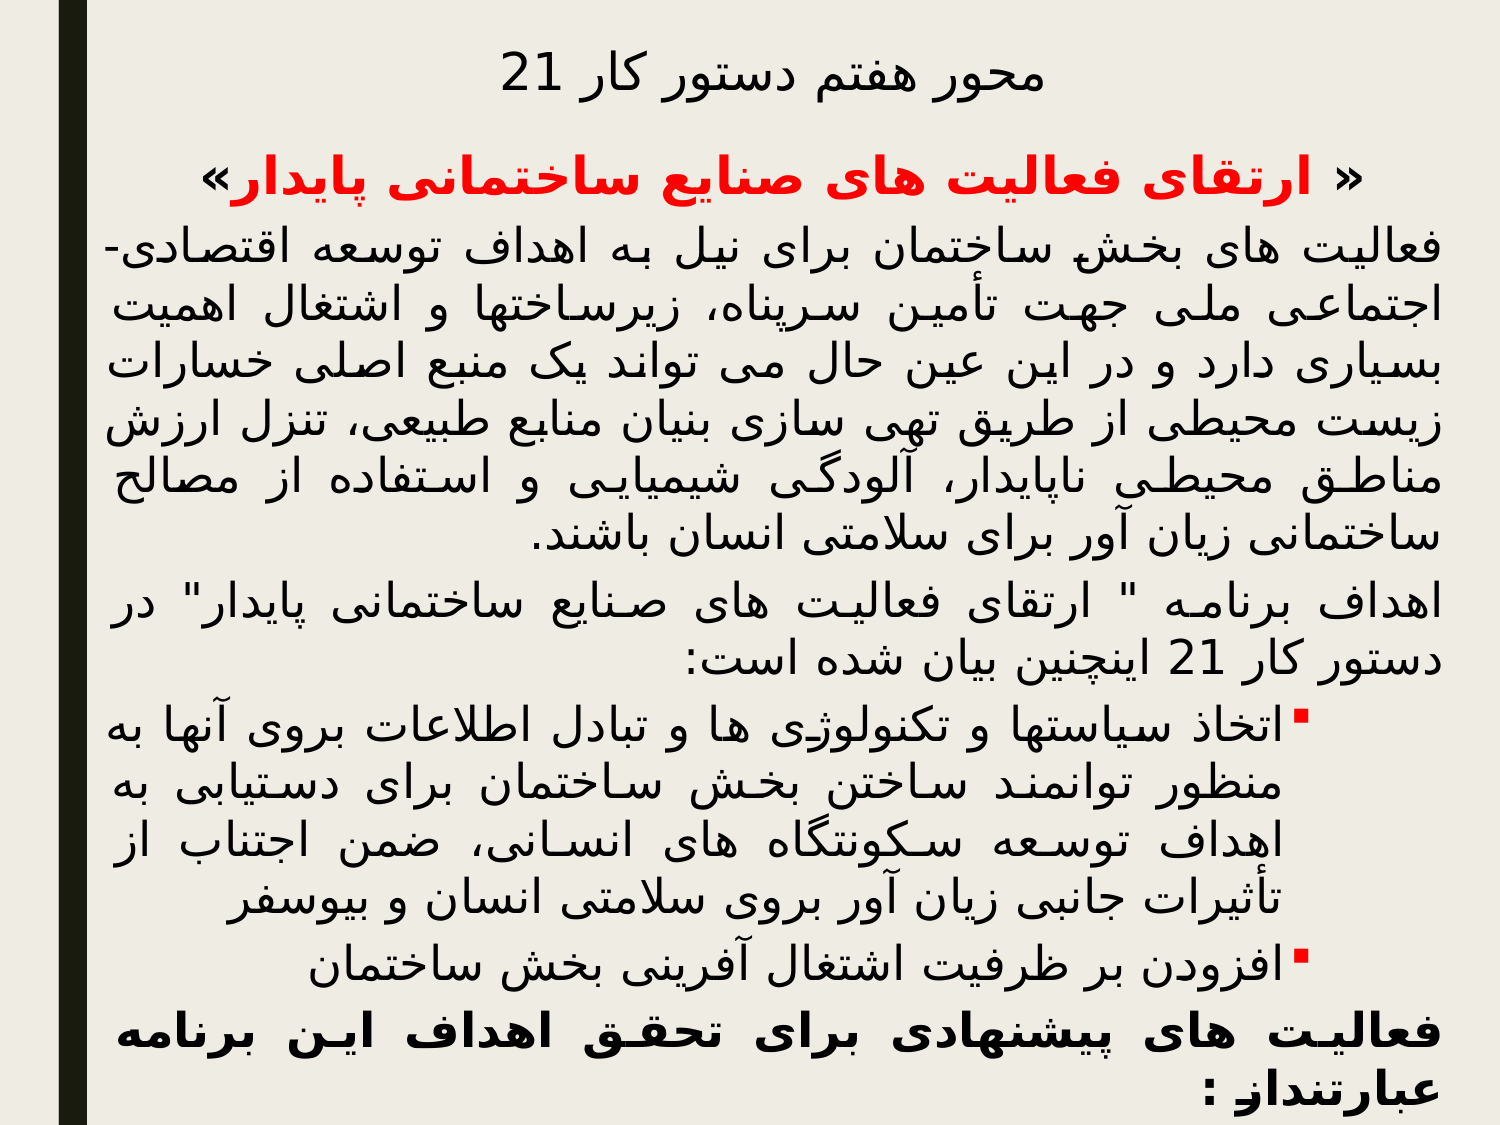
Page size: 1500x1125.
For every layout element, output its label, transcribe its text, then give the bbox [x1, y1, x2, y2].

text_box محور هفتم دستور کار 21 « ارتقای فعالیت های صنایع ساختمانی پایدار» فعالیت های بخش ساختمان برای نیل به اهداف توسعه اقتصادی-اجتماعی ملی جهت تأمین سرپناه، زیرساختها و اشتغال اهمیت بسیاری دارد و در این عین حال می تواند یک منبع اصلی خسارات زیست محیطی از طریق تهی سازی بنیان منابع طبیعی، تنزل ارزش مناطق محیطی ناپایدار، آلودگی شیمیایی و استفاده از مصالح ساختمانی زیان آور برای سلامتی انسان باشند. اهداف برنامه " ارتقای فعالیت های صنایع ساختمانی پایدار" در دستور کار 21 اینچنین بیان شده است: اتخاذ سیاستها و تکنولوژی ها و تبادل اطلاعات بروی آنها به منظور توانمند ساختن بخش ساختمان برای دستیابی به اهداف توسعه سکونتگاه های انسانی، ضمن اجتناب از تأثیرات جانبی زیان آور بروی سلامتی انسان و بیوسفر افزودن بر ظرفیت اشتغال آفرینی بخش ساختمان فعالیت های پیشنهادی برای تحقق اهداف این برنامه عبارتنداز : تقویت صنایع مصالح ساختمانی بومی مبتنی بر داده های قابل دسترسی محلی از نظر منابع طبیعی تدوین برنامه هایی برای افزایش استفاده بخش ساختمان از مصالح محلی با توسعه حمایت های فنی و طرحهای تشویقی در افزایش استعداد و توانایی اقتصادی عاملان کوچک و غیررسمی محلی [88, 0, 1459, 1125]
